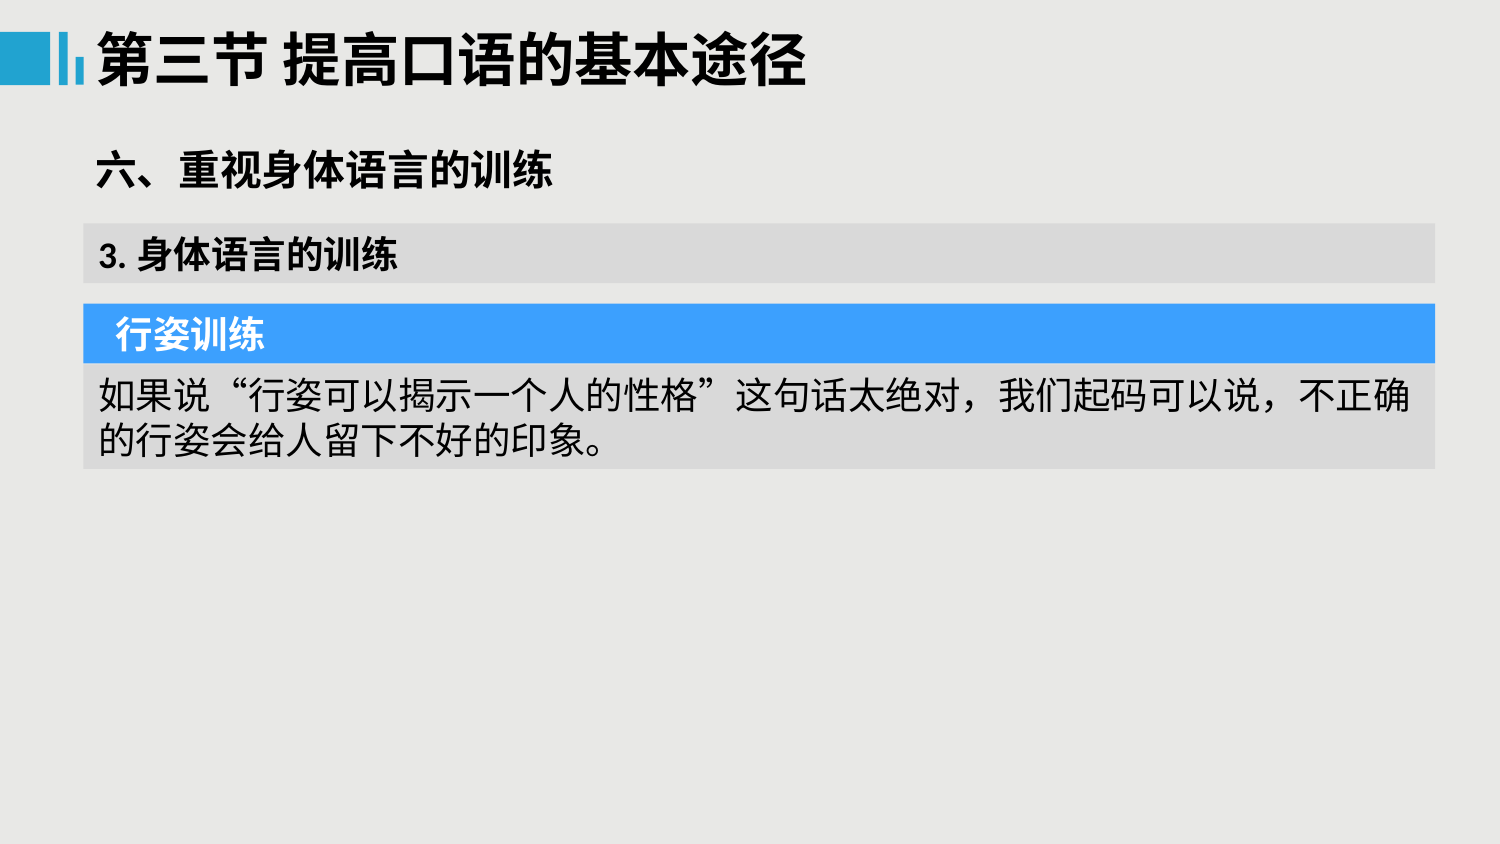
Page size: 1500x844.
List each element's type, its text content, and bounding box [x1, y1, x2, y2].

text_box [0, 30, 52, 87]
text_box [57, 30, 70, 87]
text_box 行姿训练 [83, 303, 1436, 364]
text_box 3.身体语言的训练 [83, 223, 1436, 284]
text_box 如果说“行姿可以揭示一个人的性格”这句话太绝对，我们起码可以说，不正确的行姿会给人留下不好的印象。 [83, 364, 1436, 469]
text_box 第三节 提高口语的基本途径 [83, 17, 1412, 99]
text_box [74, 55, 83, 87]
text_box 六、重视身体语言的训练 [83, 138, 1304, 200]
